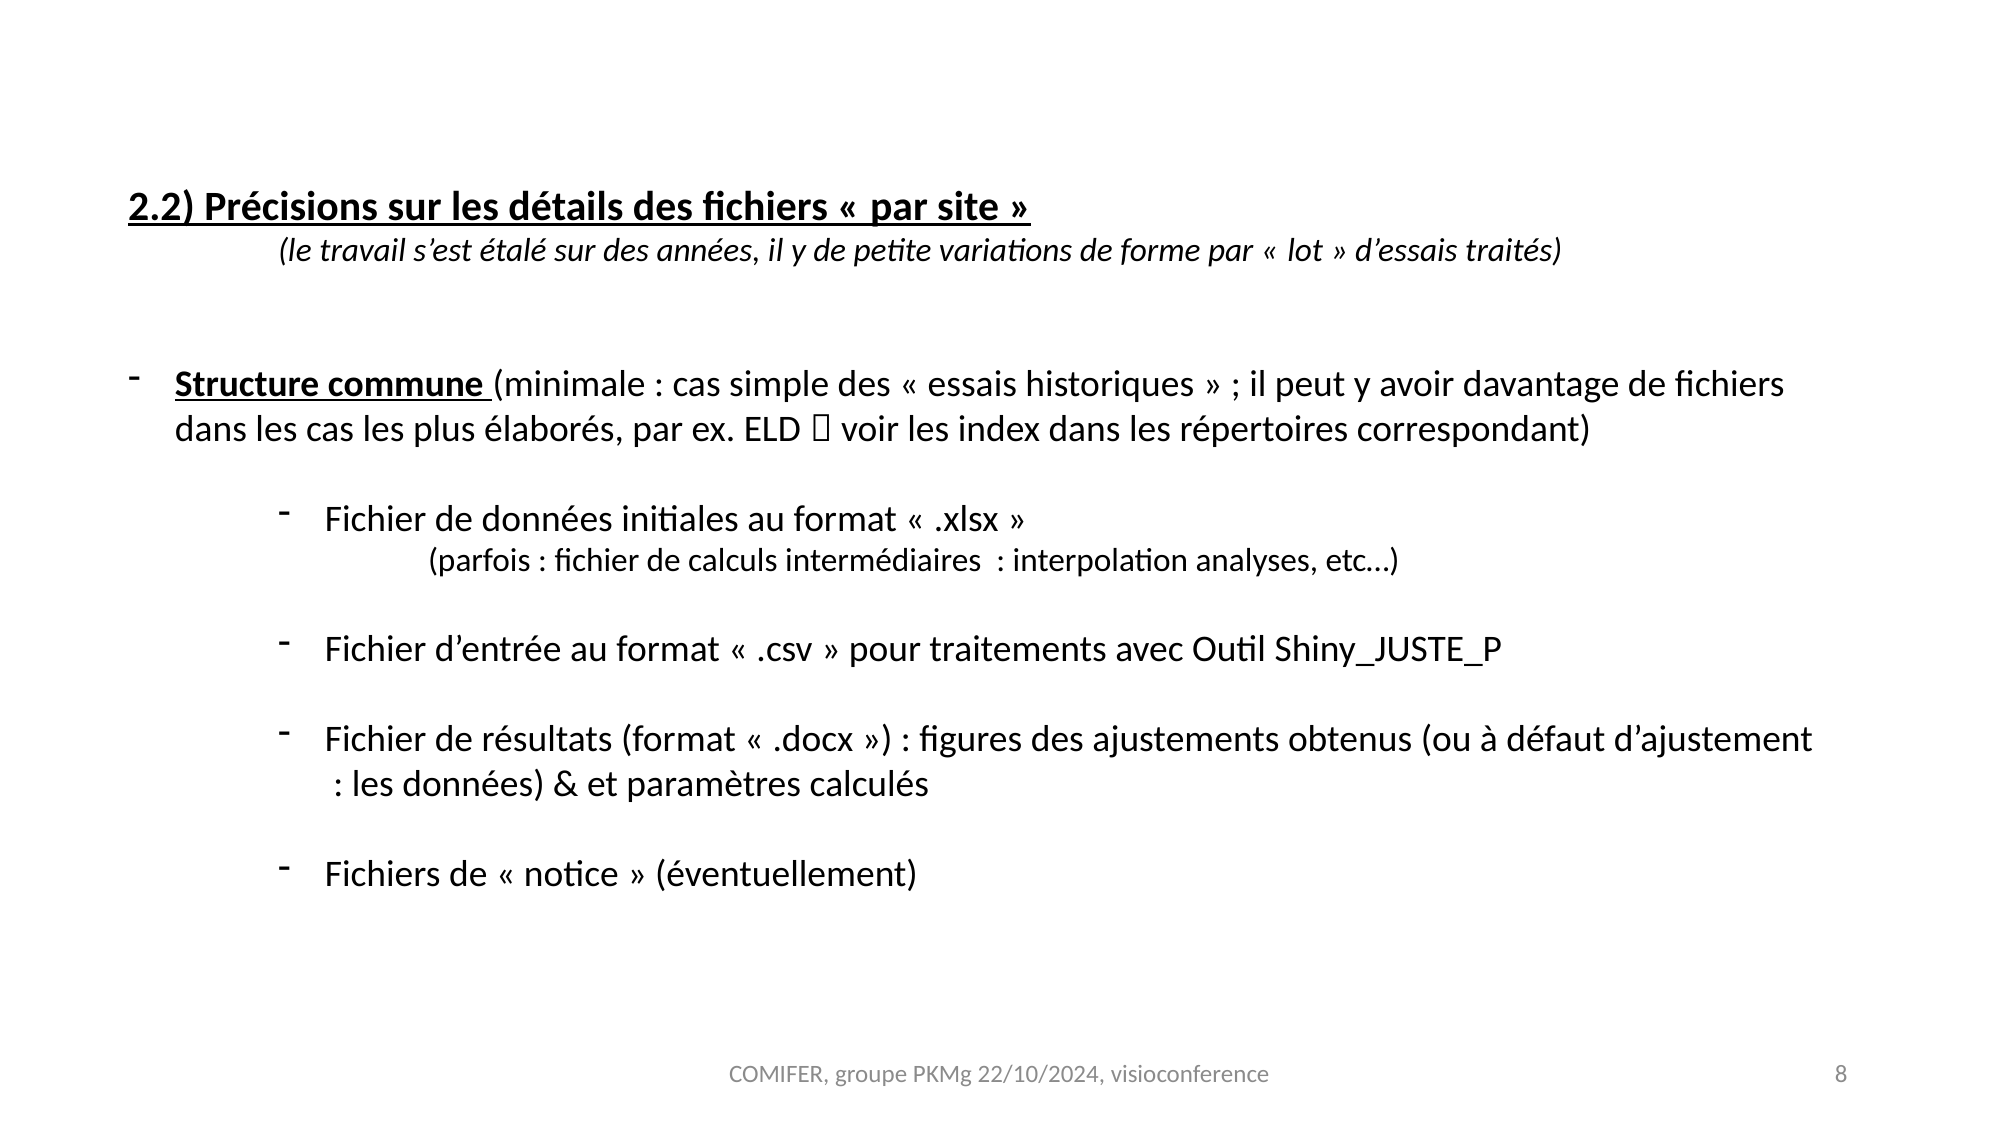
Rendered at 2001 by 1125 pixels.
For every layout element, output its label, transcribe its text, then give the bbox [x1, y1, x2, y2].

footer COMIFER, groupe PKMg 22/10/2024, visioconference [662, 1042, 1338, 1103]
slide_number 8 [1412, 1042, 1863, 1103]
text_box 2.2) Précisions sur les détails des fichiers « par site » (le travail s’est étalé sur des années, il y de petite variations de forme par « lot » d’essais traités) Structure commune (minimale : cas simple des « essais historiques » ; il peut y avoir davantage de fichiers dans les cas les plus élaborés, par ex. ELD  voir les index dans les répertoires correspondant) Fichier de données initiales au format « .xlsx » (parfois : fichier de calculs intermédiaires : interpolation analyses, etc…) Fichier d’entrée au format « .csv » pour traitements avec Outil Shiny_JUSTE_P Fichier de résultats (format « .docx ») : figures des ajustements obtenus (ou à défaut d’ajustement : les données) & et paramètres calculés Fichiers de « notice » (éventuellement) [113, 171, 1833, 946]
